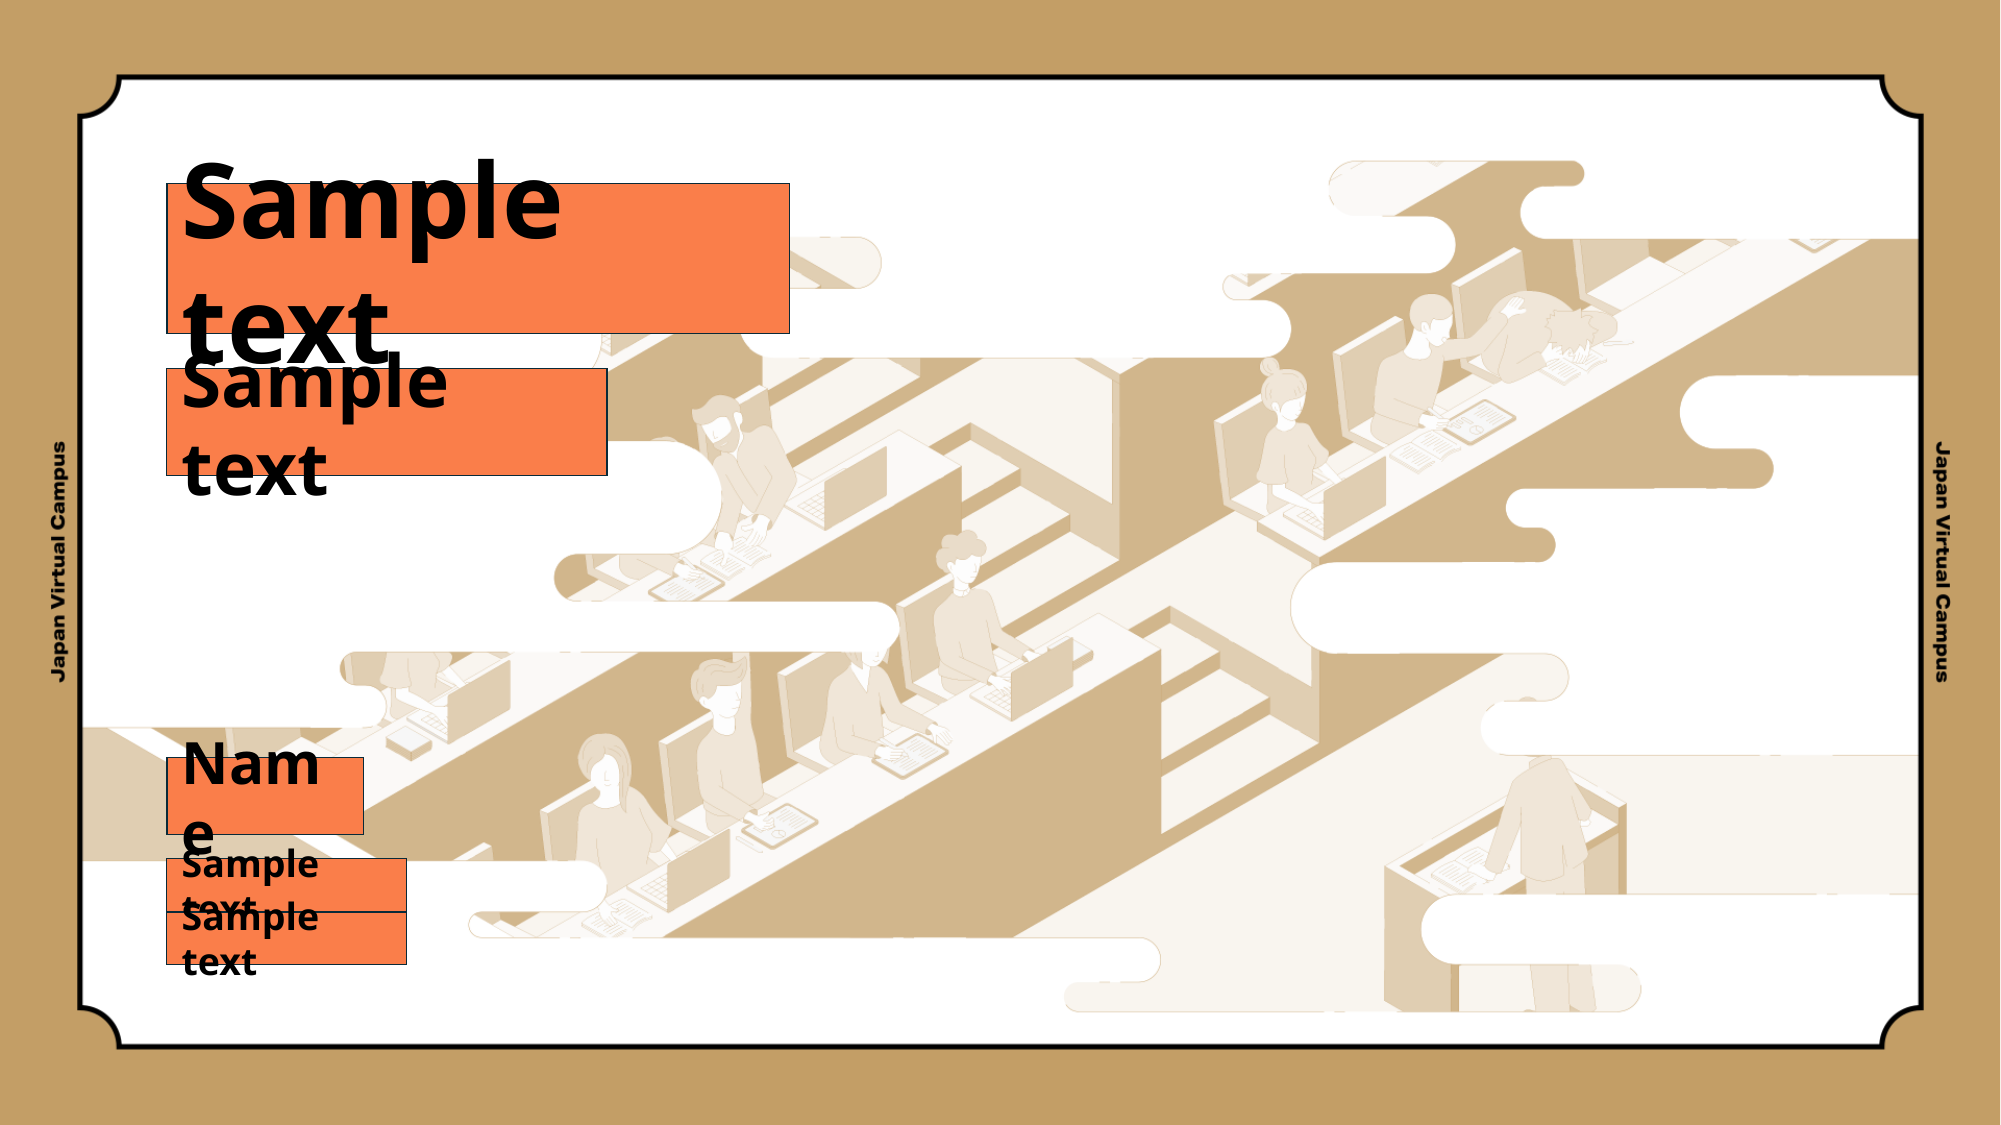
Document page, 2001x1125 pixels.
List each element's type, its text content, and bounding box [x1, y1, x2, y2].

text_box Sample text [165, 182, 791, 335]
picture [0, 0, 2001, 1125]
text_box Name [165, 756, 365, 836]
text_box Sample text [165, 857, 408, 910]
text_box Sample text [165, 910, 408, 966]
text_box Sample text [165, 367, 609, 477]
